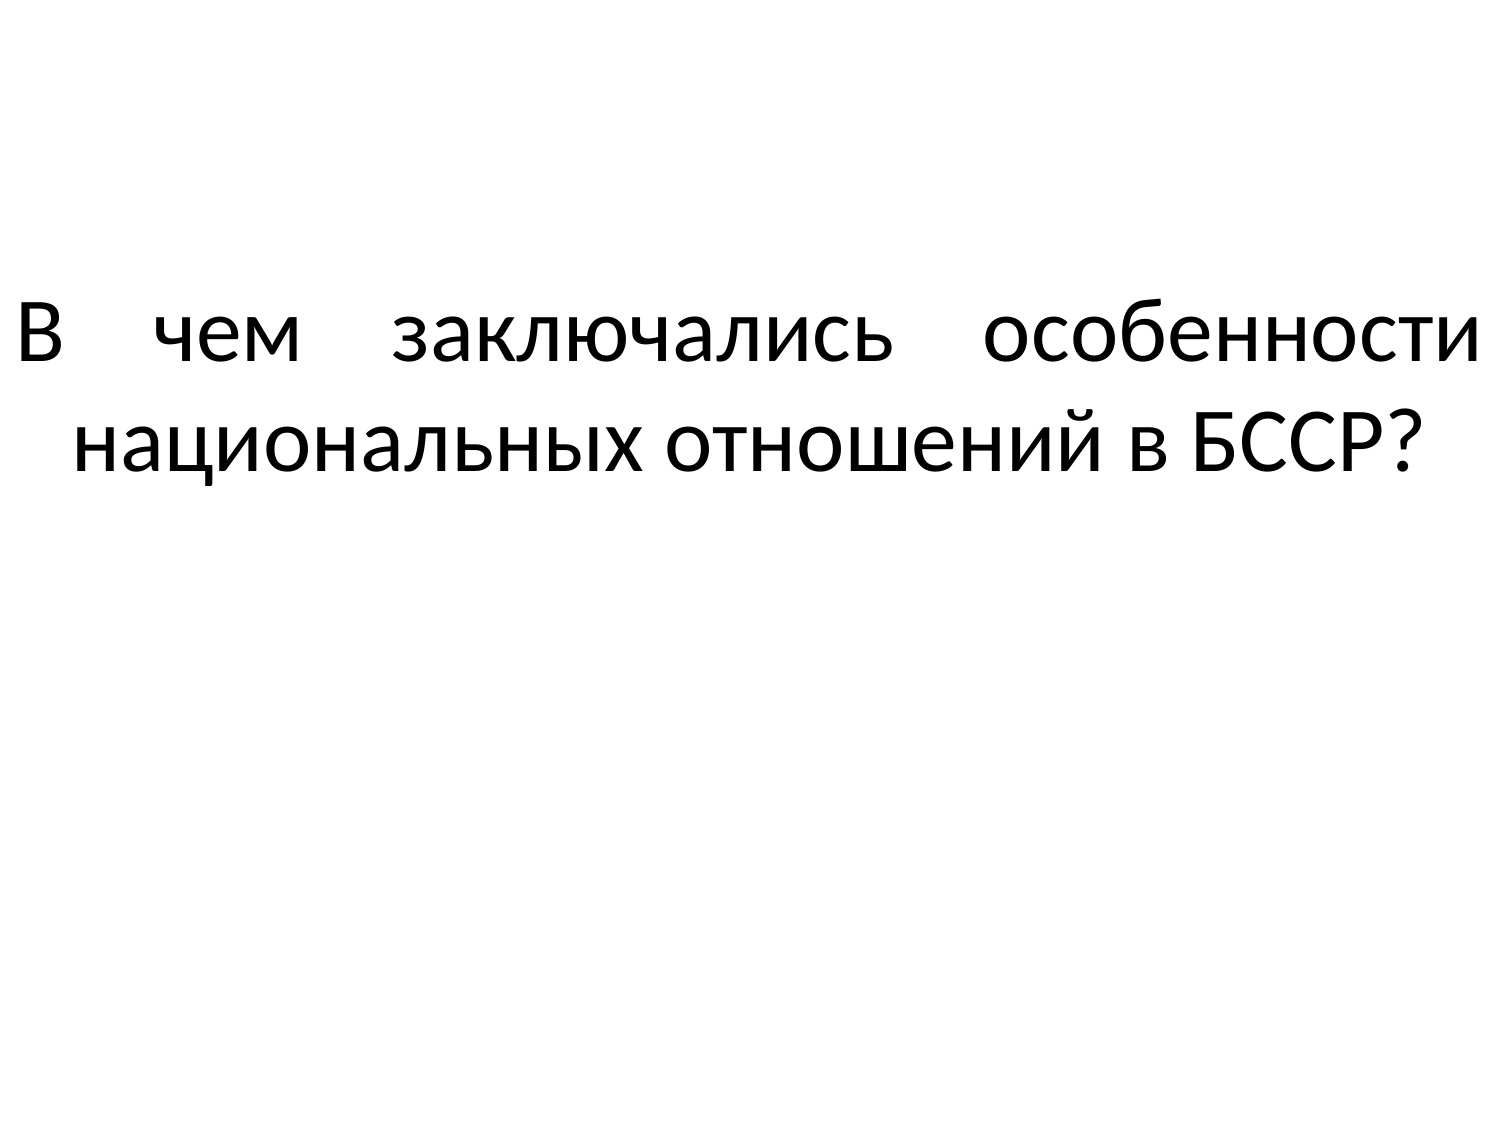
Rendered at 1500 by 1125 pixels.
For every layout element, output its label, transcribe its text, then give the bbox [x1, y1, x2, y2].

list В чем заключались особенности национальных отношений в БССР? [0, 262, 1500, 1005]
